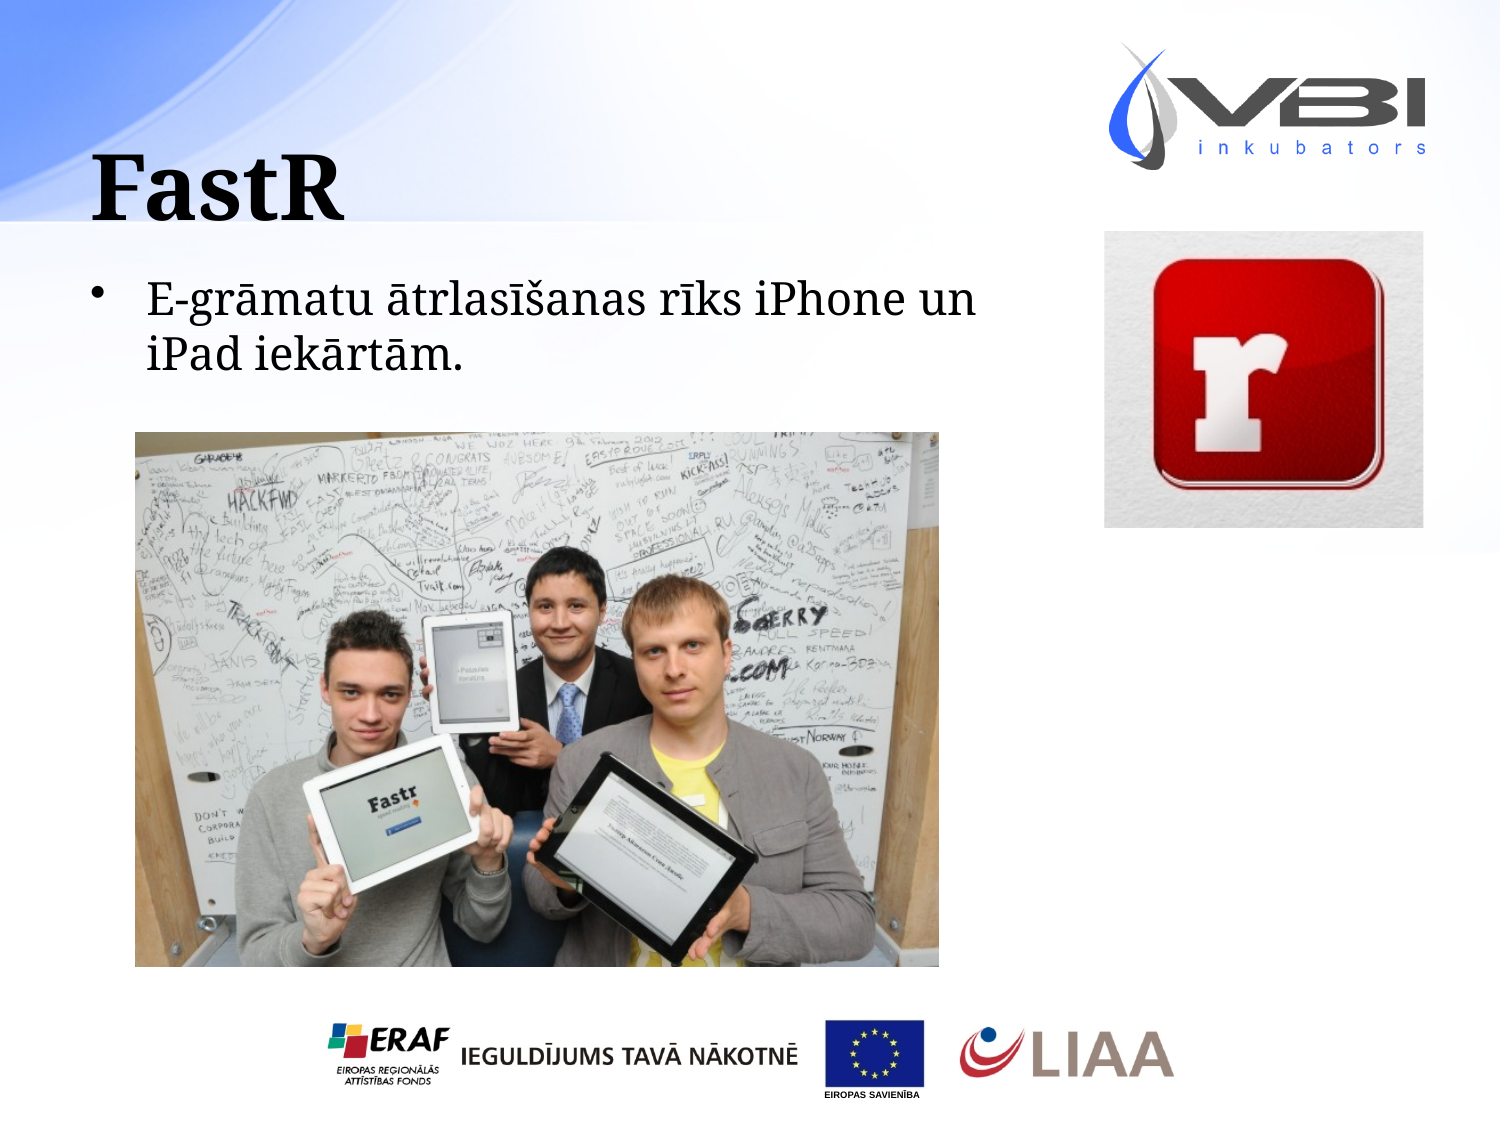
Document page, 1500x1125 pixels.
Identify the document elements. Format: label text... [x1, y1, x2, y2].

title FastR [74, 58, 1426, 247]
picture [0, 0, 1500, 1125]
list E-grāmatu ātrlasīšanas rīks iPhone un iPad iekārtām. [74, 262, 1022, 457]
